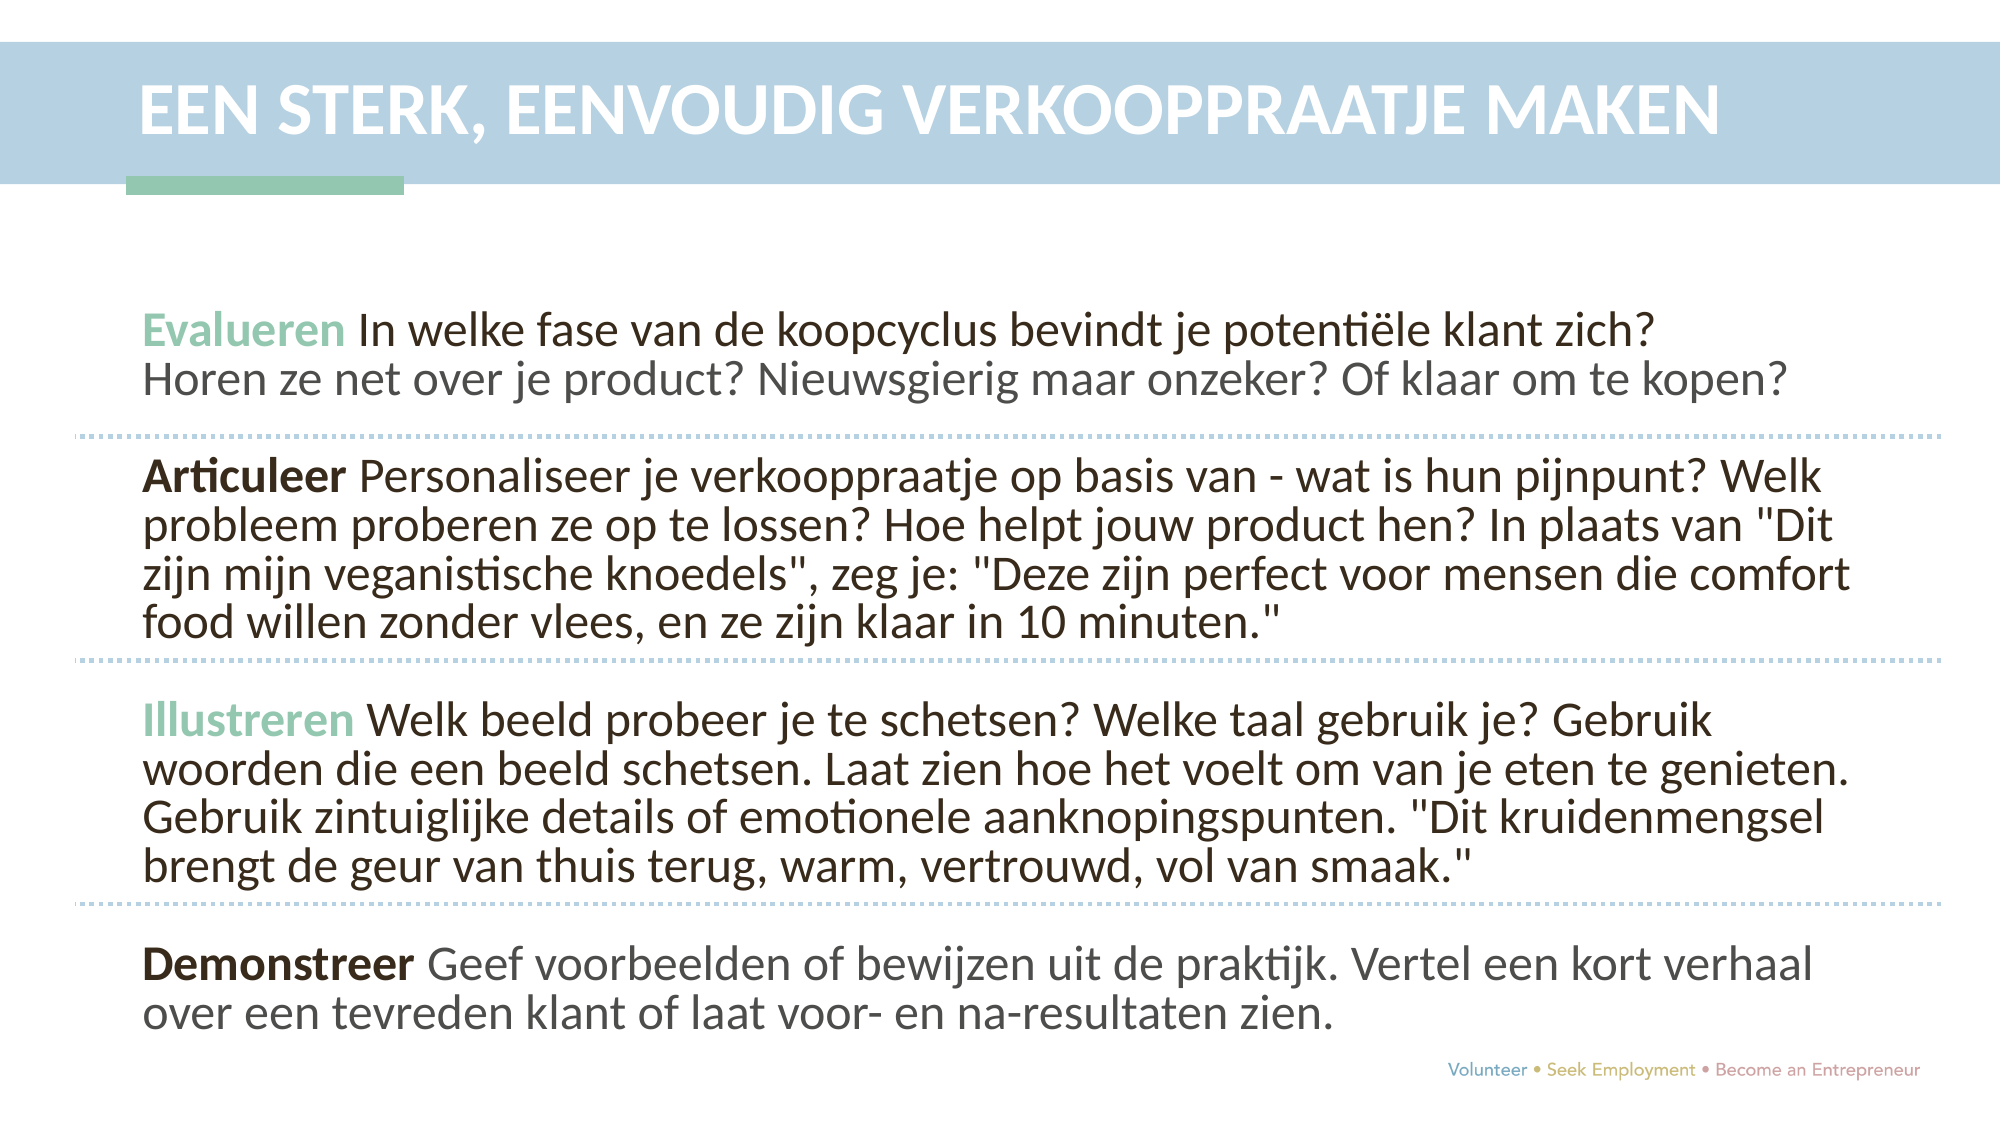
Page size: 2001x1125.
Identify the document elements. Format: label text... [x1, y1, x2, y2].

text_box Evalueren In welke fase van de koopcyclus bevindt je potentiële klant zich? Horen ze net over je product? Nieuwsgierig maar onzeker? Of klaar om te kopen? Articuleer Personaliseer je verkooppraatje op basis van - wat is hun pijnpunt? Welk probleem proberen ze op te lossen? Hoe helpt jouw product hen? In plaats van "Dit zijn mijn veganistische knoedels", zeg je: "Deze zijn perfect voor mensen die comfort food willen zonder vlees, en ze zijn klaar in 10 minuten." Illustreren Welk beeld probeer je te schetsen? Welke taal gebruik je? Gebruik woorden die een beeld schetsen. Laat zien hoe het voelt om van je eten te genieten. Gebruik zintuiglijke details of emotionele aanknopingspunten. "Dit kruidenmengsel brengt de geur van thuis terug, warm, vertrouwd, vol van smaak." Demonstreer Geef voorbeelden of bewijzen uit de praktijk. Vertel een kort verhaal over een tevreden klant of laat voor- en na-resultaten zien. [127, 905, 1887, 986]
text_box Evalueren In welke fase van de koopcyclus bevindt je potentiële klant zich? Horen ze net over je product? Nieuwsgierig maar onzeker? Of klaar om te kopen? Articuleer Personaliseer je verkooppraatje op basis van - wat is hun pijnpunt? Welk probleem proberen ze op te lossen? Hoe helpt jouw product hen? In plaats van "Dit zijn mijn veganistische knoedels", zeg je: "Deze zijn perfect voor mensen die comfort food willen zonder vlees, en ze zijn klaar in 10 minuten." Illustreren Welk beeld probeer je te schetsen? Welke taal gebruik je? Gebruik woorden die een beeld schetsen. Laat zien hoe het voelt om van je eten te genieten. Gebruik zintuiglijke details of emotionele aanknopingspunten. "Dit kruidenmengsel brengt de geur van thuis terug, warm, vertrouwd, vol van smaak." Demonstreer Geef voorbeelden of bewijzen uit de praktijk. Vertel een kort verhaal over een tevreden klant of laat voor- en na-resultaten zien. [127, 299, 1887, 436]
list EEN STERK, EENVOUDIG VERKOOPPRAATJE MAKEN [123, 51, 1913, 170]
text_box Evalueren In welke fase van de koopcyclus bevindt je potentiële klant zich? Horen ze net over je product? Nieuwsgierig maar onzeker? Of klaar om te kopen? Articuleer Personaliseer je verkooppraatje op basis van - wat is hun pijnpunt? Welk probleem proberen ze op te lossen? Hoe helpt jouw product hen? In plaats van "Dit zijn mijn veganistische knoedels", zeg je: "Deze zijn perfect voor mensen die comfort food willen zonder vlees, en ze zijn klaar in 10 minuten." Illustreren Welk beeld probeer je te schetsen? Welke taal gebruik je? Gebruik woorden die een beeld schetsen. Laat zien hoe het voelt om van je eten te genieten. Gebruik zintuiglijke details of emotionele aanknopingspunten. "Dit kruidenmengsel brengt de geur van thuis terug, warm, vertrouwd, vol van smaak." Demonstreer Geef voorbeelden of bewijzen uit de praktijk. Vertel een kort verhaal over een tevreden klant of laat voor- en na-resultaten zien. [127, 661, 1887, 903]
picture [1418, 1046, 1971, 1103]
text_box Evalueren In welke fase van de koopcyclus bevindt je potentiële klant zich? Horen ze net over je product? Nieuwsgierig maar onzeker? Of klaar om te kopen? Articuleer Personaliseer je verkooppraatje op basis van - wat is hun pijnpunt? Welk probleem proberen ze op te lossen? Hoe helpt jouw product hen? In plaats van "Dit zijn mijn veganistische knoedels", zeg je: "Deze zijn perfect voor mensen die comfort food willen zonder vlees, en ze zijn klaar in 10 minuten." Illustreren Welk beeld probeer je te schetsen? Welke taal gebruik je? Gebruik woorden die een beeld schetsen. Laat zien hoe het voelt om van je eten te genieten. Gebruik zintuiglijke details of emotionele aanknopingspunten. "Dit kruidenmengsel brengt de geur van thuis terug, warm, vertrouwd, vol van smaak." Demonstreer Geef voorbeelden of bewijzen uit de praktijk. Vertel een kort verhaal over een tevreden klant of laat voor- en na-resultaten zien. [127, 437, 1887, 660]
